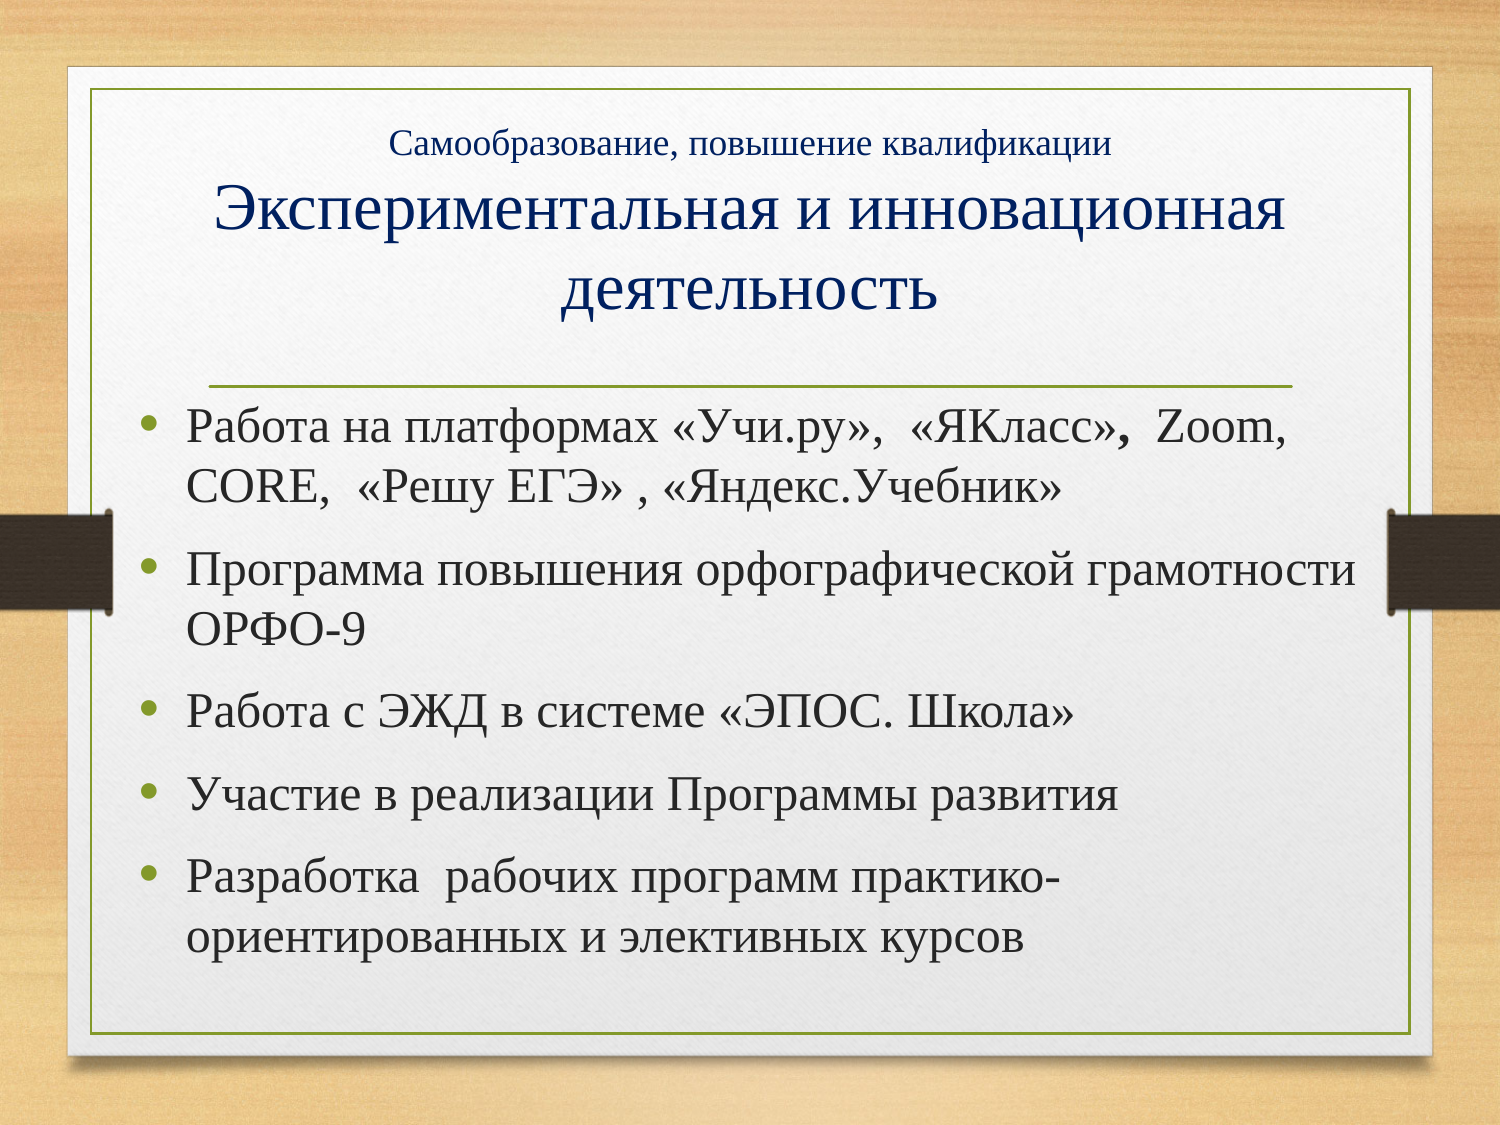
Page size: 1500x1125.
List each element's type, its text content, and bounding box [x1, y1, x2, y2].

picture [0, 0, 1500, 1125]
list Работа на платформах «Учи.ру», «ЯКласс», Zoom, CORE, «Решу ЕГЭ» , «Яндекс.Учебник» Программа повышения орфографической грамотности ОРФО-9 Работа с ЭЖД в системе «ЭПОС. Школа» Участие в реализации Программы развития Разработка рабочих программ практико-ориентированных и элективных курсов [123, 385, 1376, 1071]
title Самообразование, повышение квалификации Экспериментальная и инновационная деятельность [193, 113, 1309, 327]
